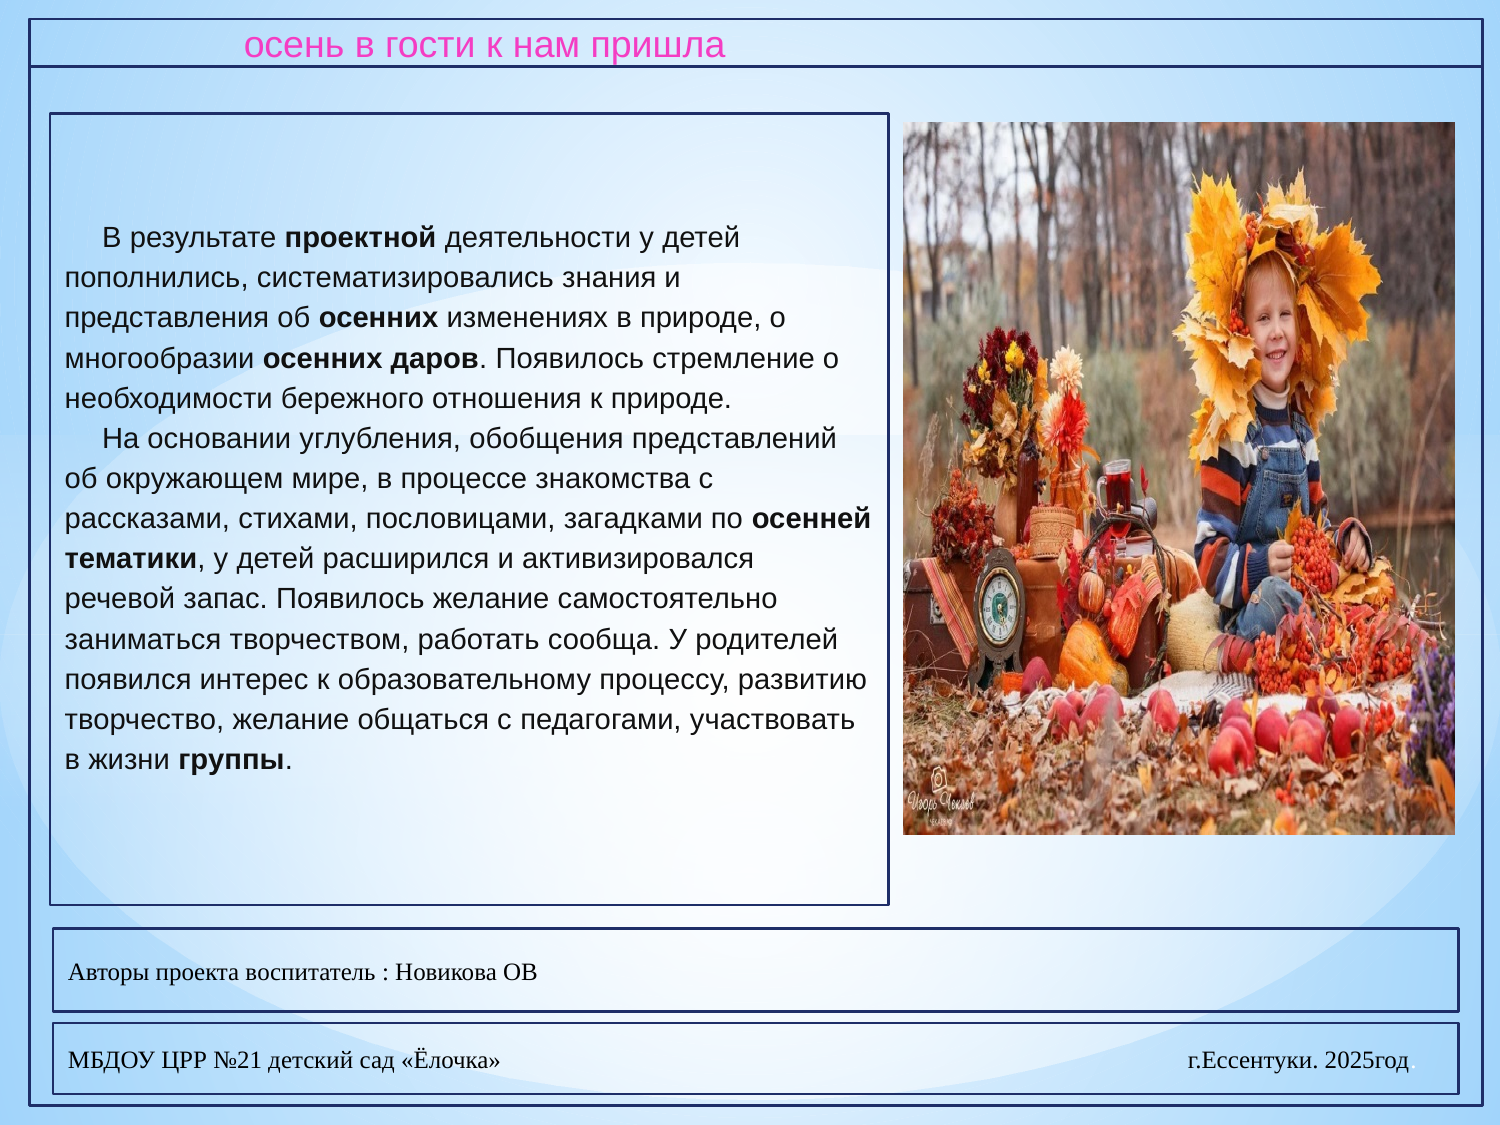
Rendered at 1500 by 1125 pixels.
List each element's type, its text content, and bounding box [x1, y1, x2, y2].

picture [903, 121, 1456, 835]
text_box В результате проектной деятельности у детей пополнились, систематизировались знания и представления об осенних изменениях в природе, о многообразии осенних даров. Появилось стремление о необходимости бережного отношения к природе. На основании углубления, обобщения представлений об окружающем мире, в процессе знакомства с рассказами, стихами, пословицами, загадками по осенней тематики, у детей расширился и активизировался речевой запас. Появилось желание самостоятельно заниматься творчеством, работать сообща. У родителей появился интерес к образовательному процессу, развитию творчество, желание общаться с педагогами, участвовать в жизни группы. [49, 112, 890, 906]
text_box осень в гости к нам пришла [28, 18, 1484, 68]
text_box МБДОУ ЦРР №21 детский сад «Ёлочка» г.Ессентуки. 2025год. [52, 1022, 1460, 1095]
text_box [76, 692, 897, 743]
text_box [28, 68, 1484, 1107]
text_box Авторы проекта воспитатель : Новикова ОВ [52, 927, 1460, 1013]
